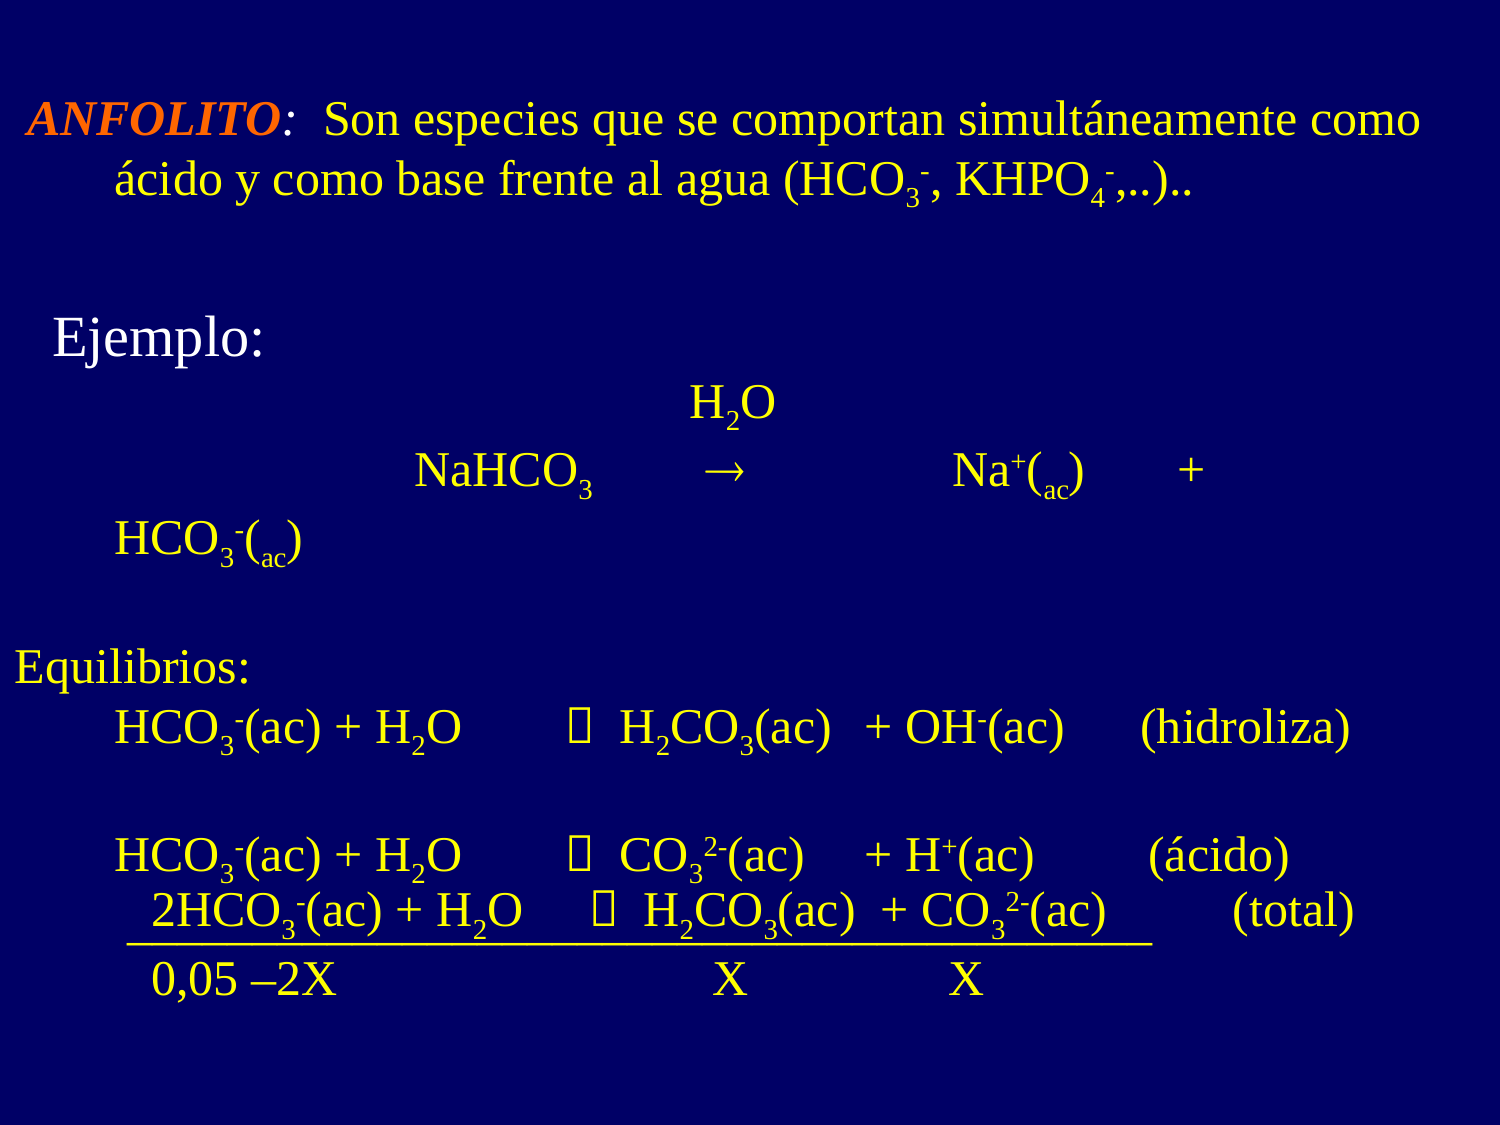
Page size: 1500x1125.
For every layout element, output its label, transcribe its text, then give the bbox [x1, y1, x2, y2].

text_box ANFOLITO: Son especies que se comportan simultáneamente como ácido y como base frente al agua (HCO3-, KHPO4-,..).. [0, 78, 1500, 222]
text_box 2HCO3-(ac) + H2O  H2CO3(ac) + CO32-(ac) (total) 0,05 –2X X X [123, 869, 1500, 1013]
text_box Ejemplo: H2O NaHCO3  Na+(ac) + HCO3-(ac) Equilibrios: HCO3-(ac) + H2O  H2CO3(ac) + OH-(ac) (hidroliza) HCO3-(ac) + H2O  CO32-(ac) + H+(ac) (ácido) _________________________________________ [0, 290, 1450, 957]
